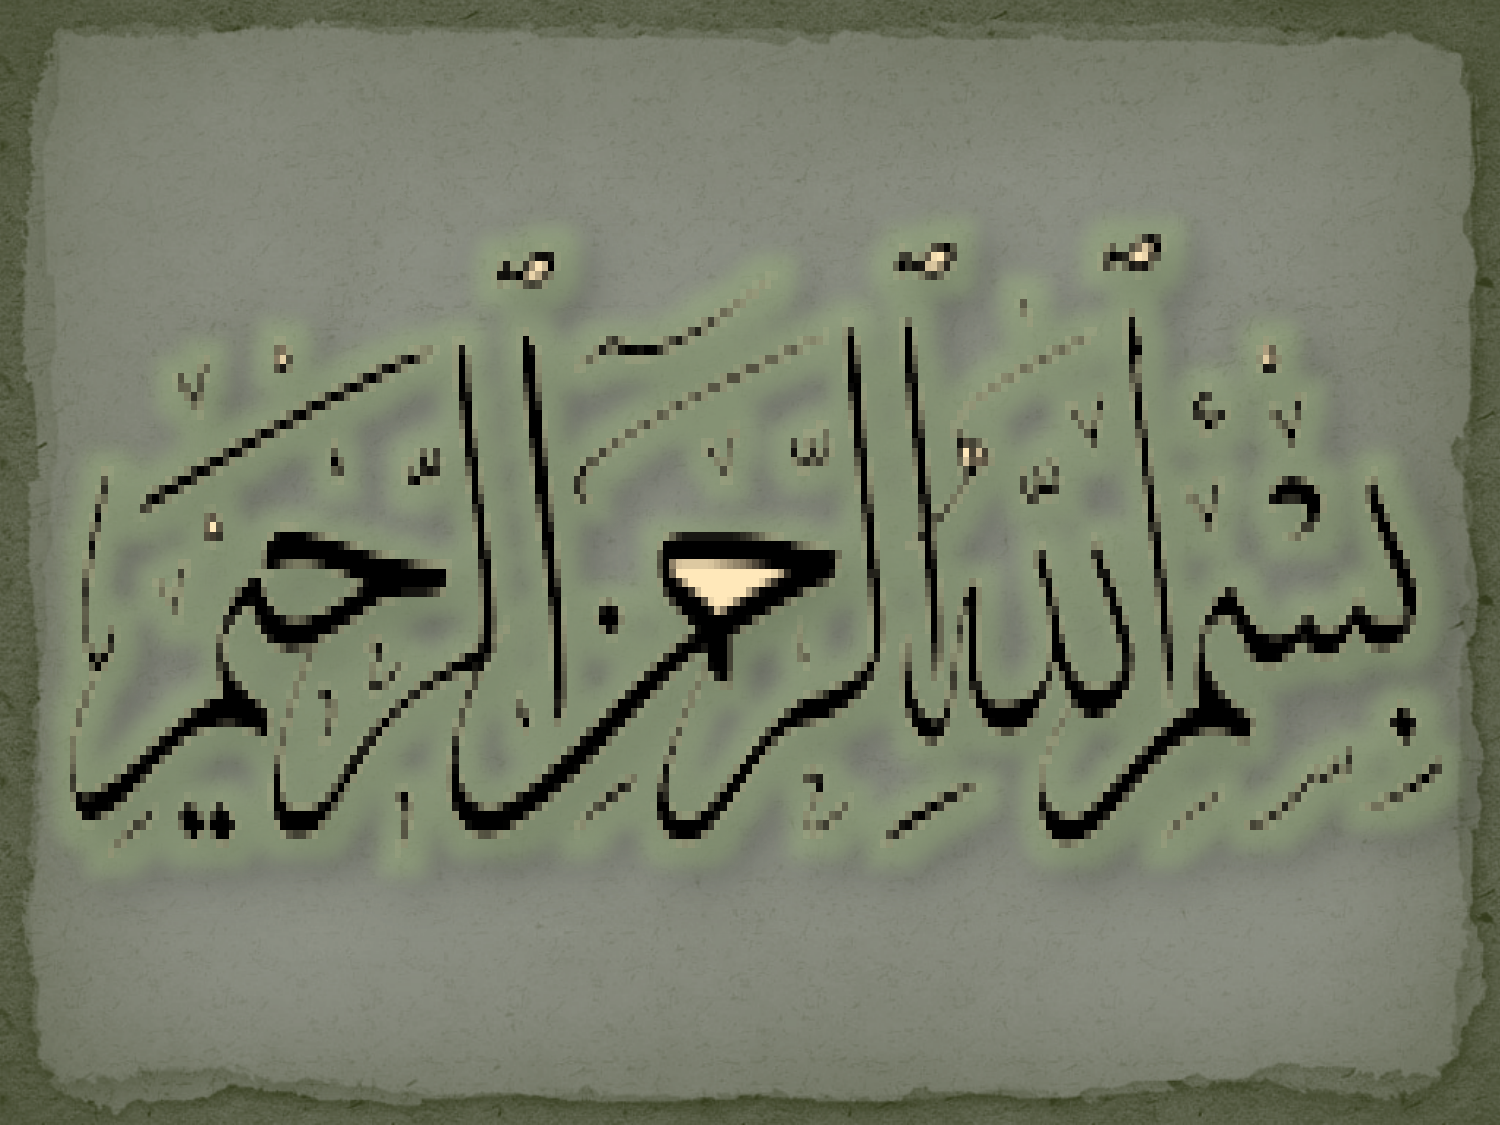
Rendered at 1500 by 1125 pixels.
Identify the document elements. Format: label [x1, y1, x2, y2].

picture [71, 235, 1443, 859]
